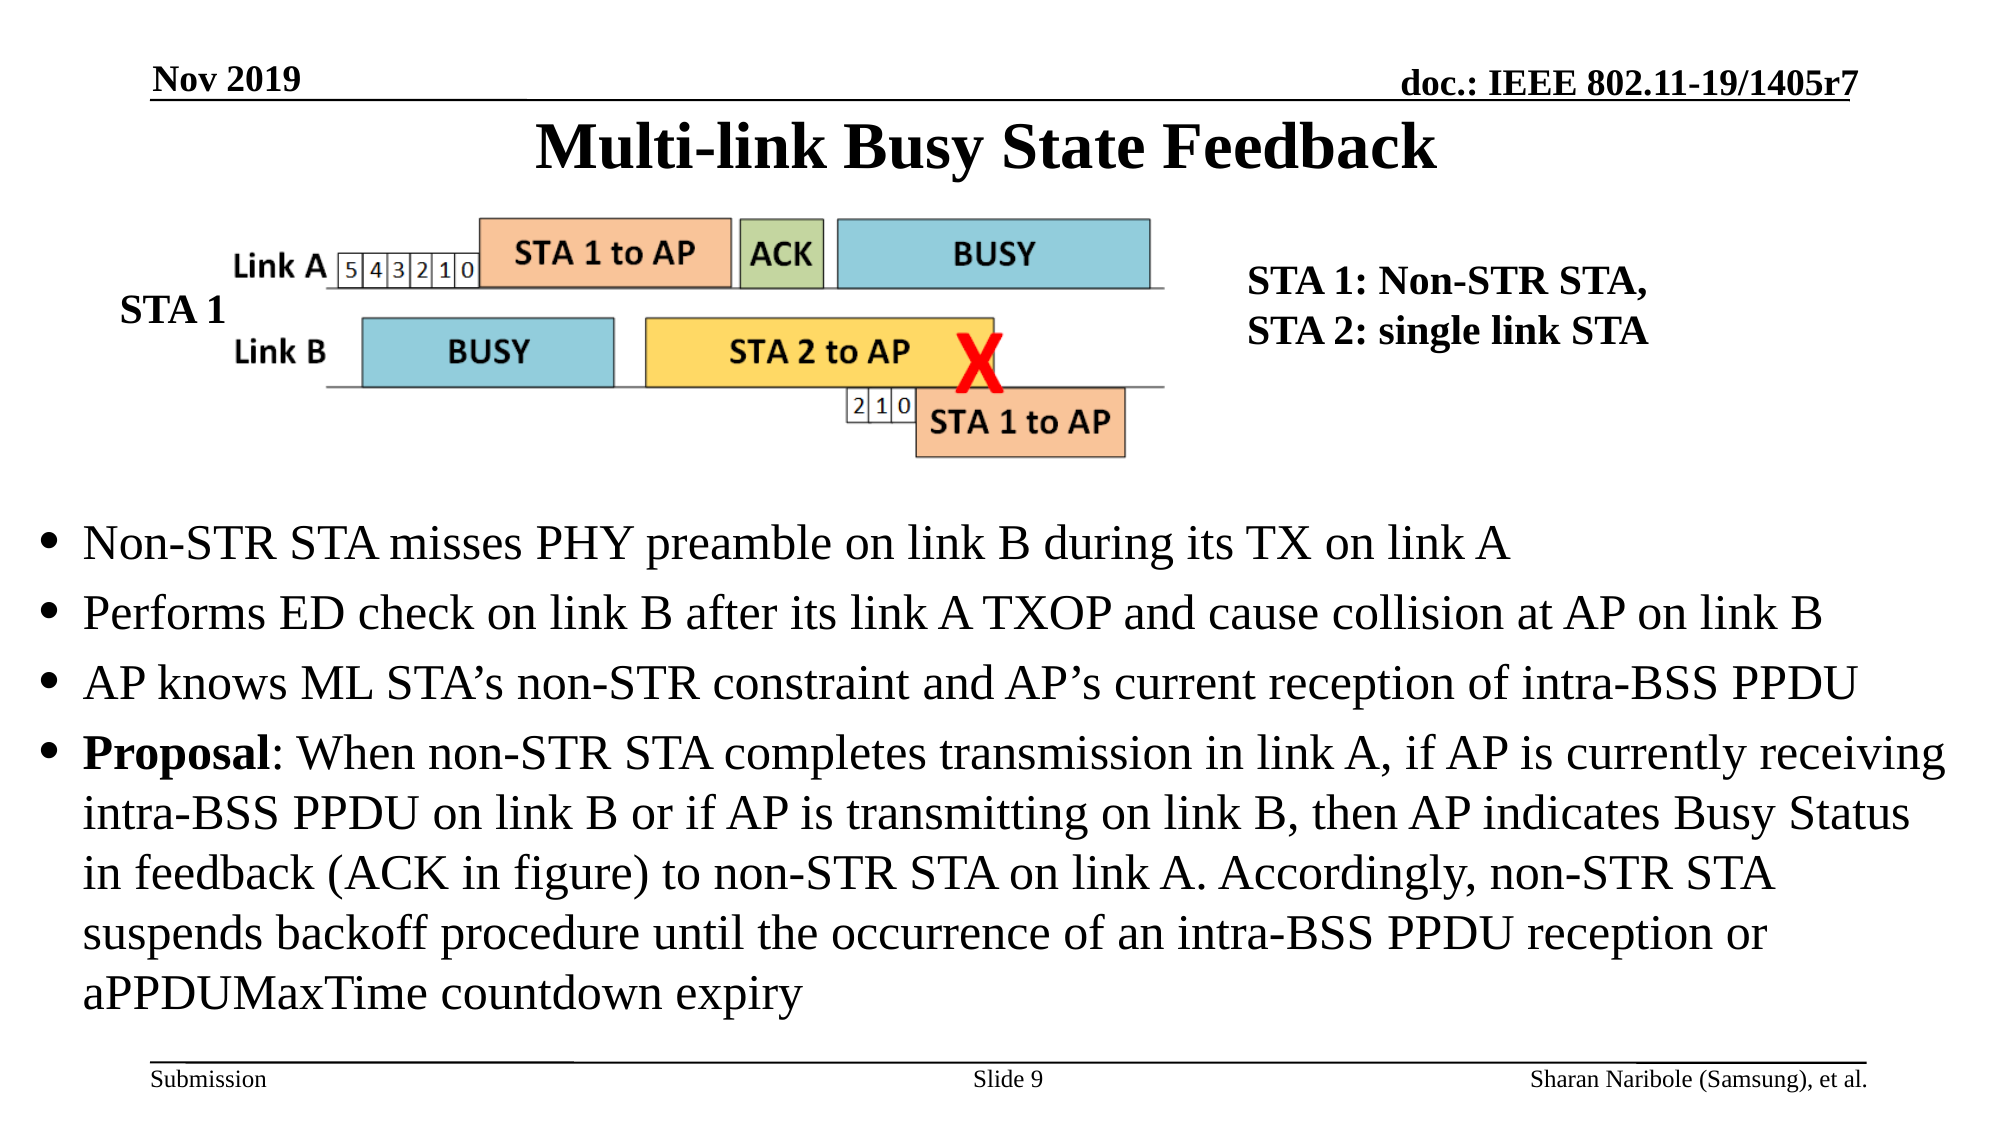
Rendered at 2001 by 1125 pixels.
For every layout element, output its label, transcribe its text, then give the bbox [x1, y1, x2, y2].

picture [212, 217, 1166, 467]
text_box Non-STR STA misses PHY preamble on link B during its TX on link A Performs ED check on link B after its link A TXOP and cause collision at AP on link B AP knows ML STA’s non-STR constraint and AP’s current reception of intra-BSS PPDU Proposal: When non-STR STA completes transmission in link A, if AP is currently receiving intra-BSS PPDU on link B or if AP is transmitting on link B, then AP indicates Busy Status in feedback (ACK in figure) to non-STR STA on link A. Accordingly, non-STR STA suspends backoff procedure until the occurrence of an intra-BSS PPDU reception or aPPDUMaxTime countdown expiry [23, 501, 1967, 668]
footer Sharan Naribole (Samsung), et al. [1171, 1061, 1869, 1093]
text_box STA 1 [104, 274, 207, 339]
text_box STA 1: Non-STR STA, STA 2: single link STA [1232, 245, 2000, 361]
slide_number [152, 54, 563, 100]
title Multi-link Busy State Feedback [145, 54, 1846, 230]
slide_number Slide 9 [950, 1061, 1067, 1123]
